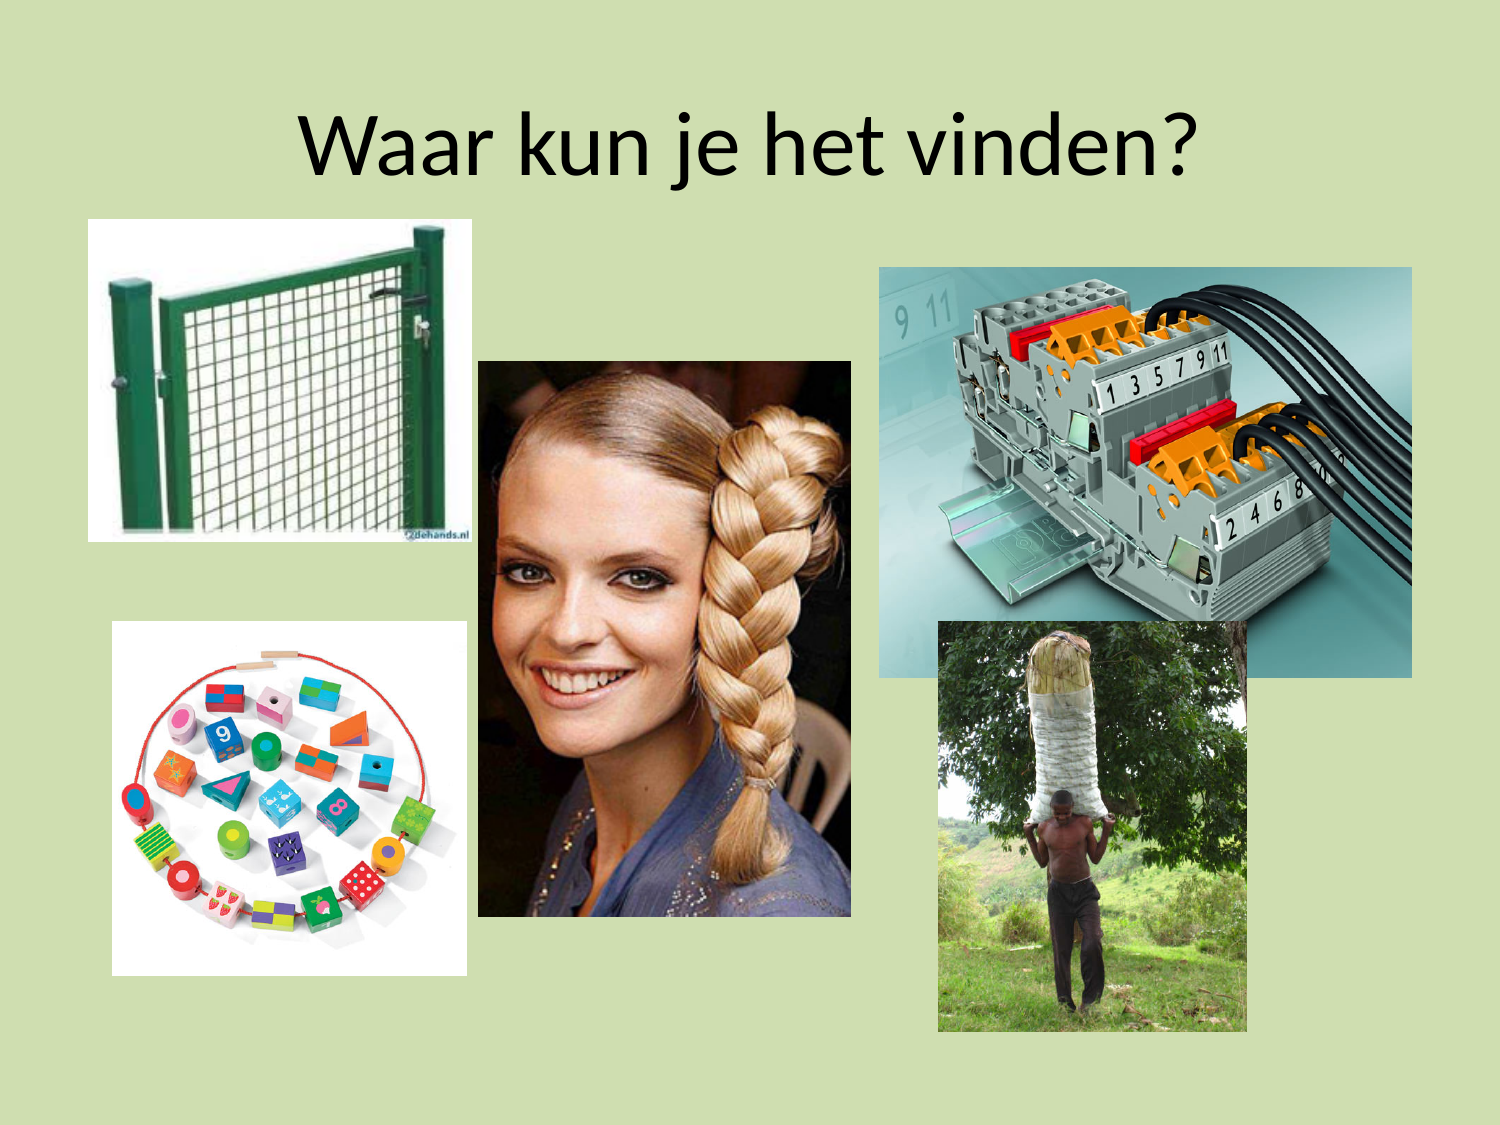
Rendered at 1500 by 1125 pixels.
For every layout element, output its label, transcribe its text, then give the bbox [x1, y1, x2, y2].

picture [477, 361, 851, 918]
picture [111, 621, 467, 977]
picture [879, 266, 1412, 1032]
title Waar kun je het vinden? [75, 45, 1425, 233]
picture [88, 219, 472, 542]
